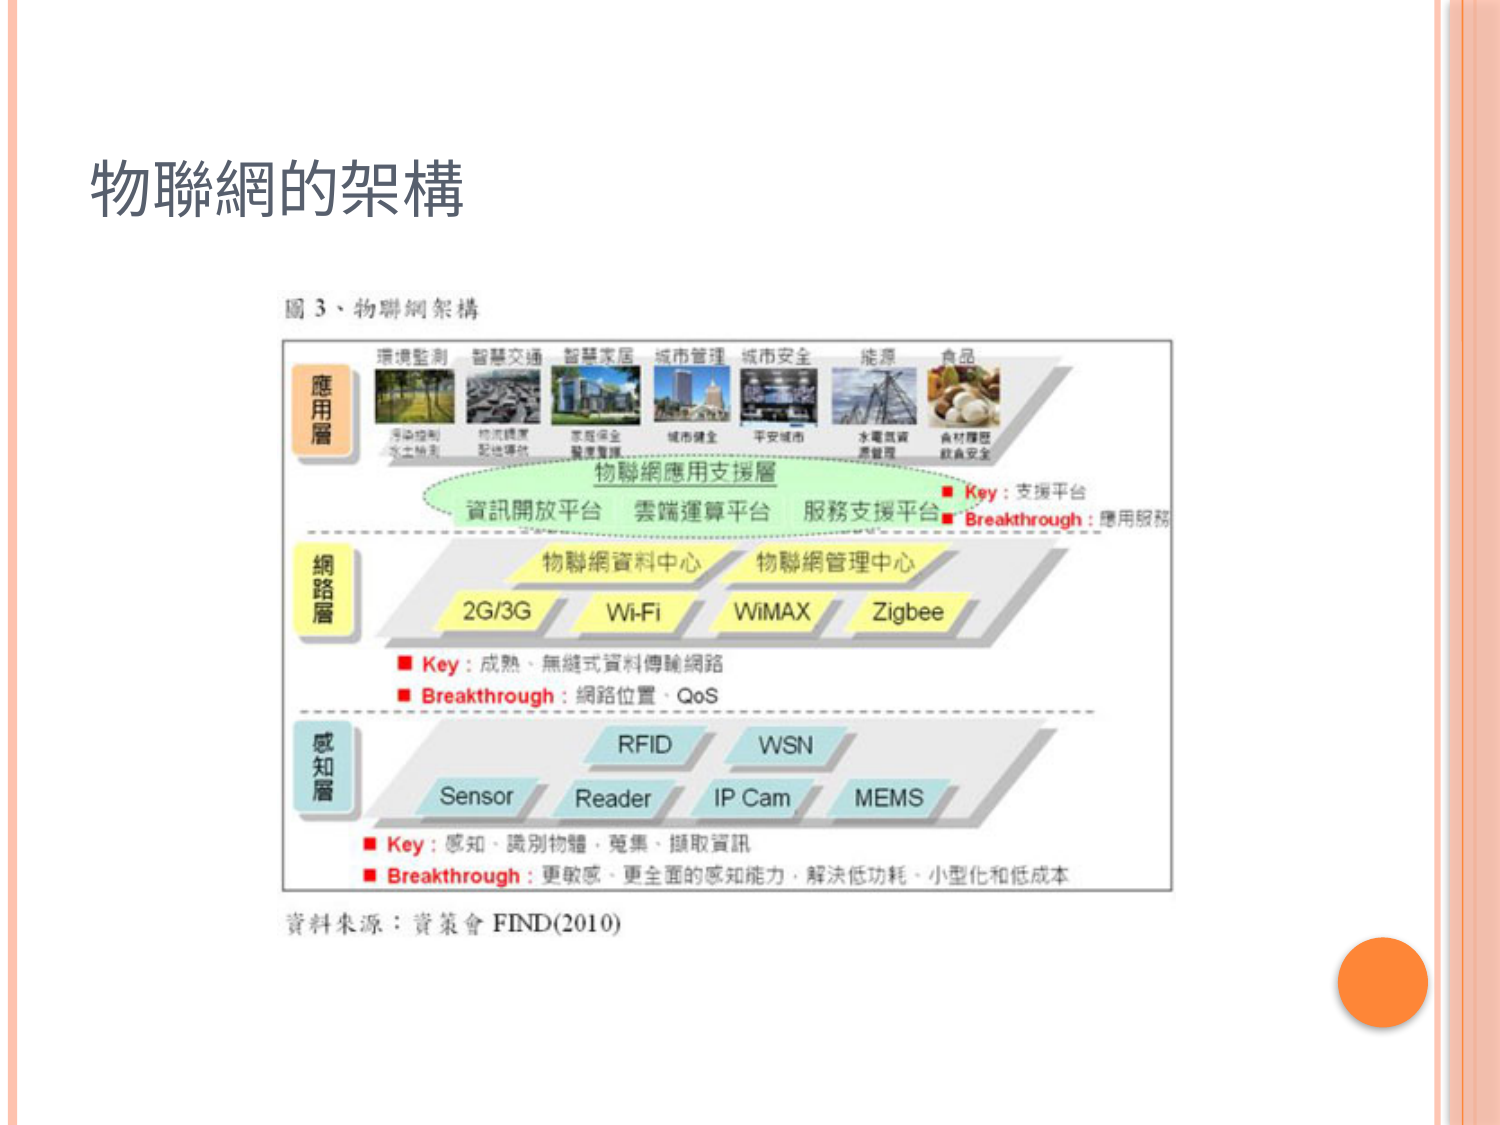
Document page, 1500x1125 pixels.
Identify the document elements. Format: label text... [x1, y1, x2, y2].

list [276, 290, 1176, 942]
title 物聯網的架構 [75, 45, 1300, 233]
